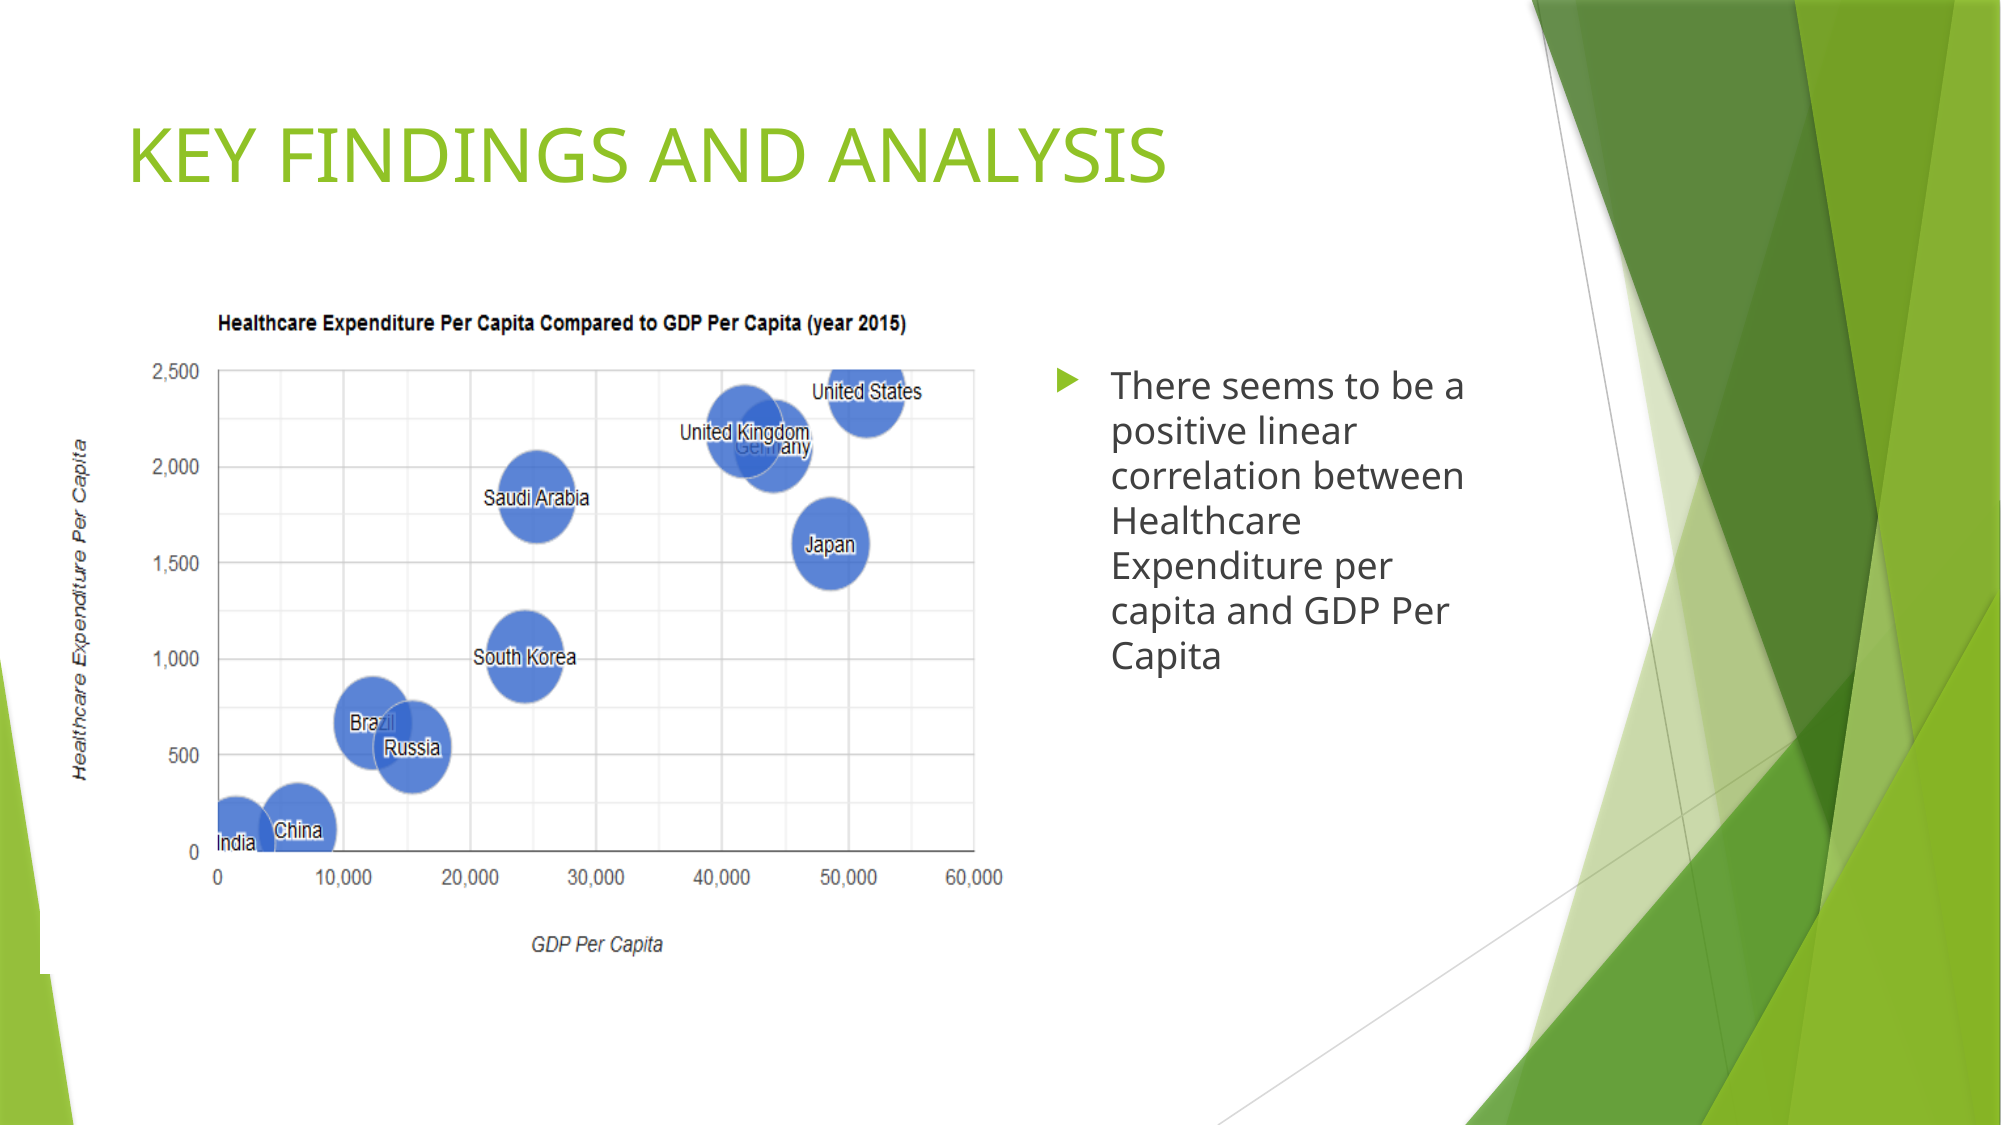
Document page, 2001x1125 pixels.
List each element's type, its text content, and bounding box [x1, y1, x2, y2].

title KEY FINDINGS AND ANALYSIS [111, 99, 1522, 317]
list There seems to be a positive linear correlation between Healthcare Expenditure per capita and GDP Per Capita [1039, 354, 1521, 992]
picture [39, 248, 1040, 975]
